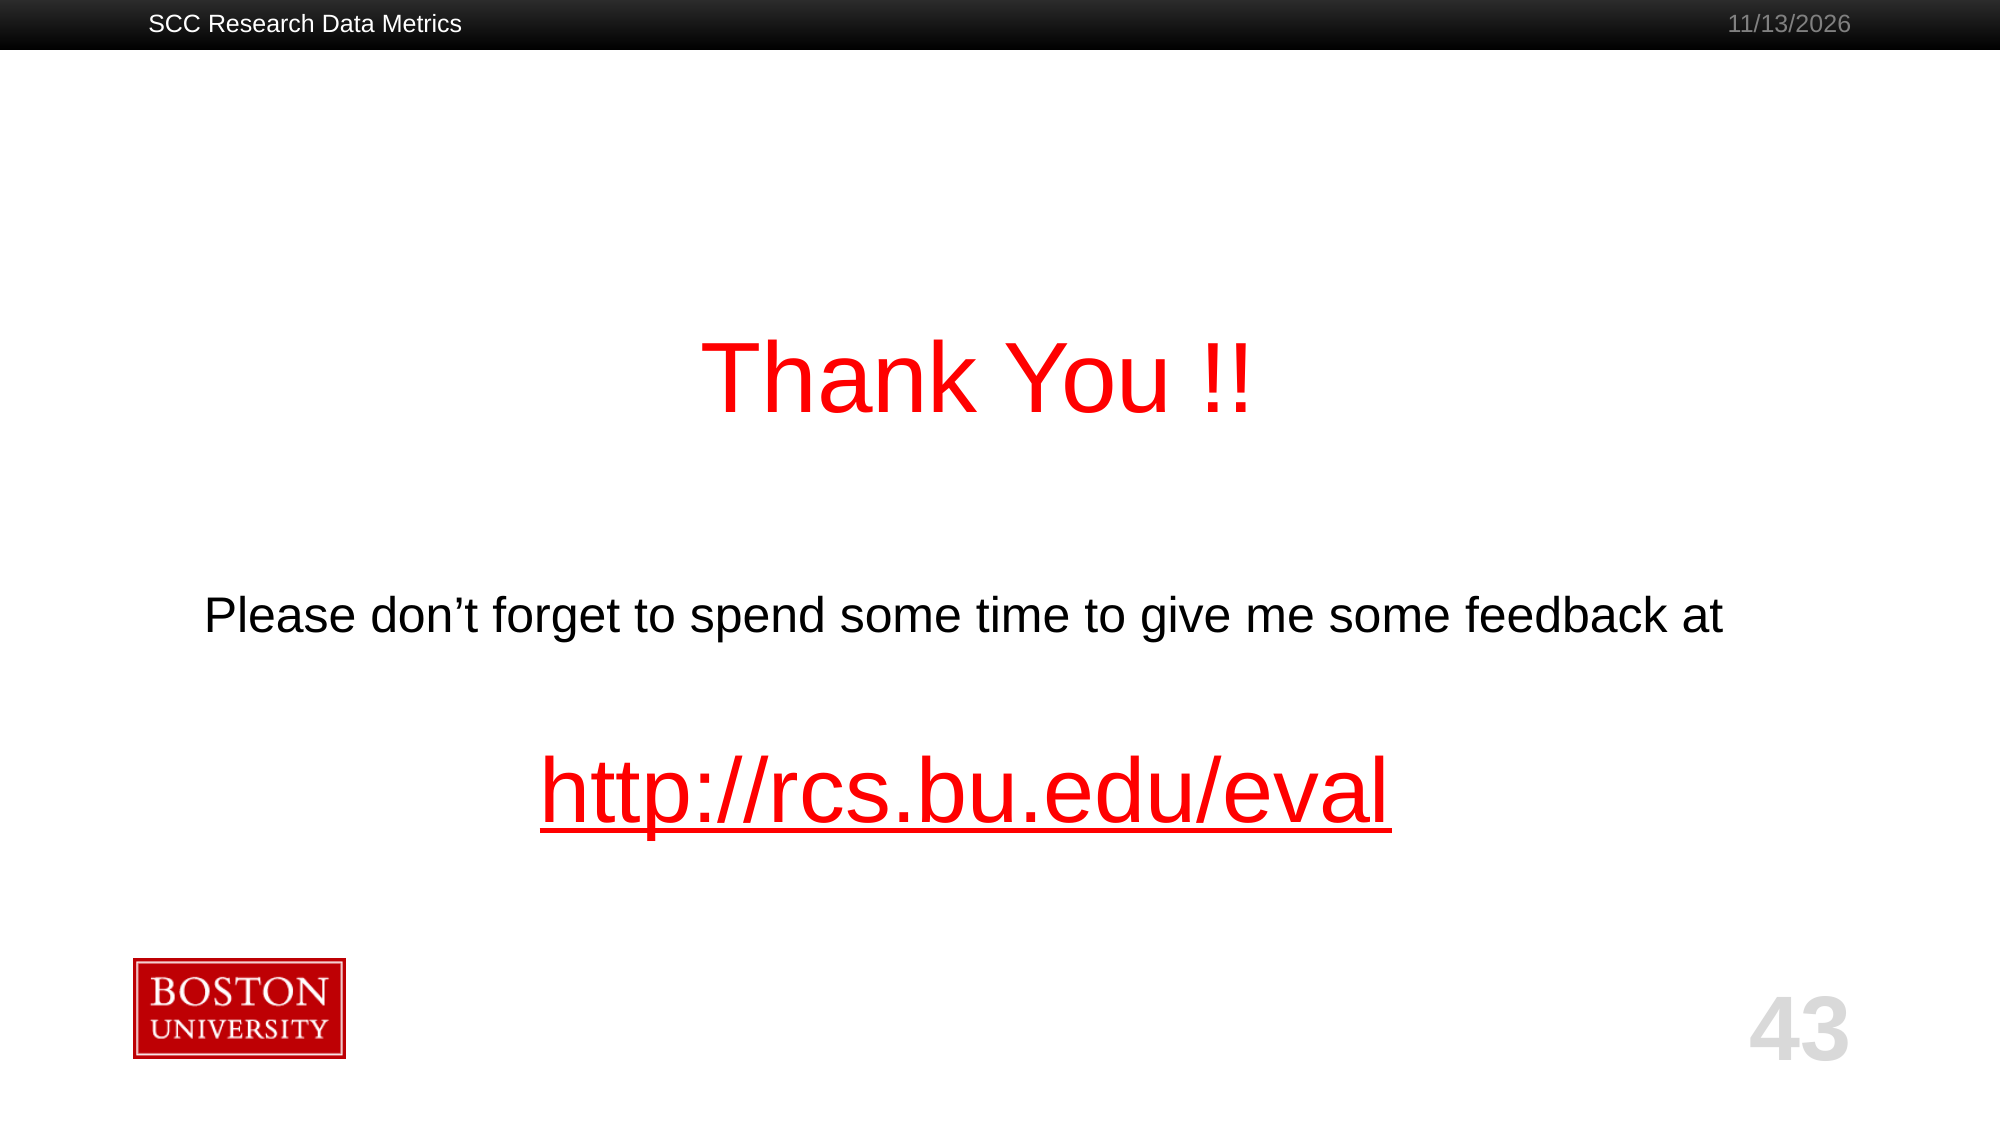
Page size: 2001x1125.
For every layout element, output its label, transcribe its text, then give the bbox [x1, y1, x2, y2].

picture [133, 958, 346, 1059]
list Thank You !! Please don’t forget to spend some time to give me some feedback at http://rcs.bu.edu/eval [133, 165, 1824, 938]
slide_number 43 [1549, 968, 1867, 1082]
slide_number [1449, 0, 1867, 51]
footer SCC Research Data Metrics [133, 0, 1251, 51]
